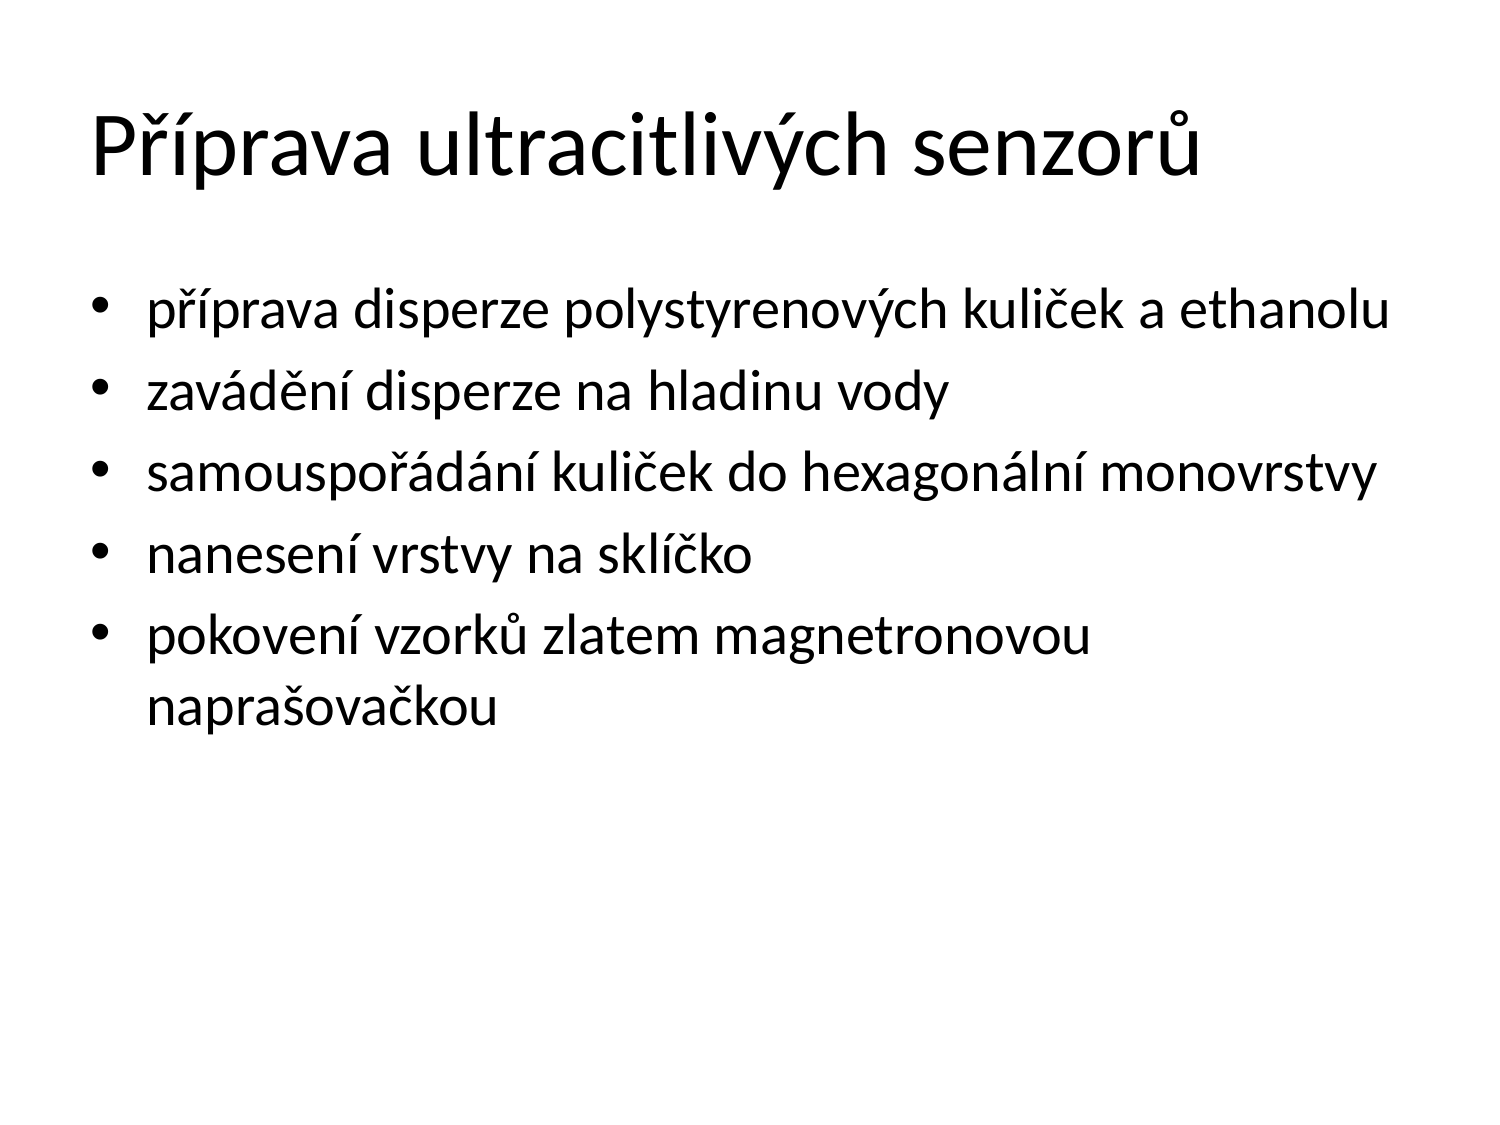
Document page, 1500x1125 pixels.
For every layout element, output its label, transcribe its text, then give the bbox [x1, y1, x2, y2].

title Příprava ultracitlivých senzorů [75, 45, 1425, 233]
list příprava disperze polystyrenových kuliček a ethanolu zavádění disperze na hladinu vody samouspořádání kuliček do hexagonální monovrstvy nanesení vrstvy na sklíčko pokovení vzorků zlatem magnetronovou naprašovačkou [75, 262, 1425, 1005]
